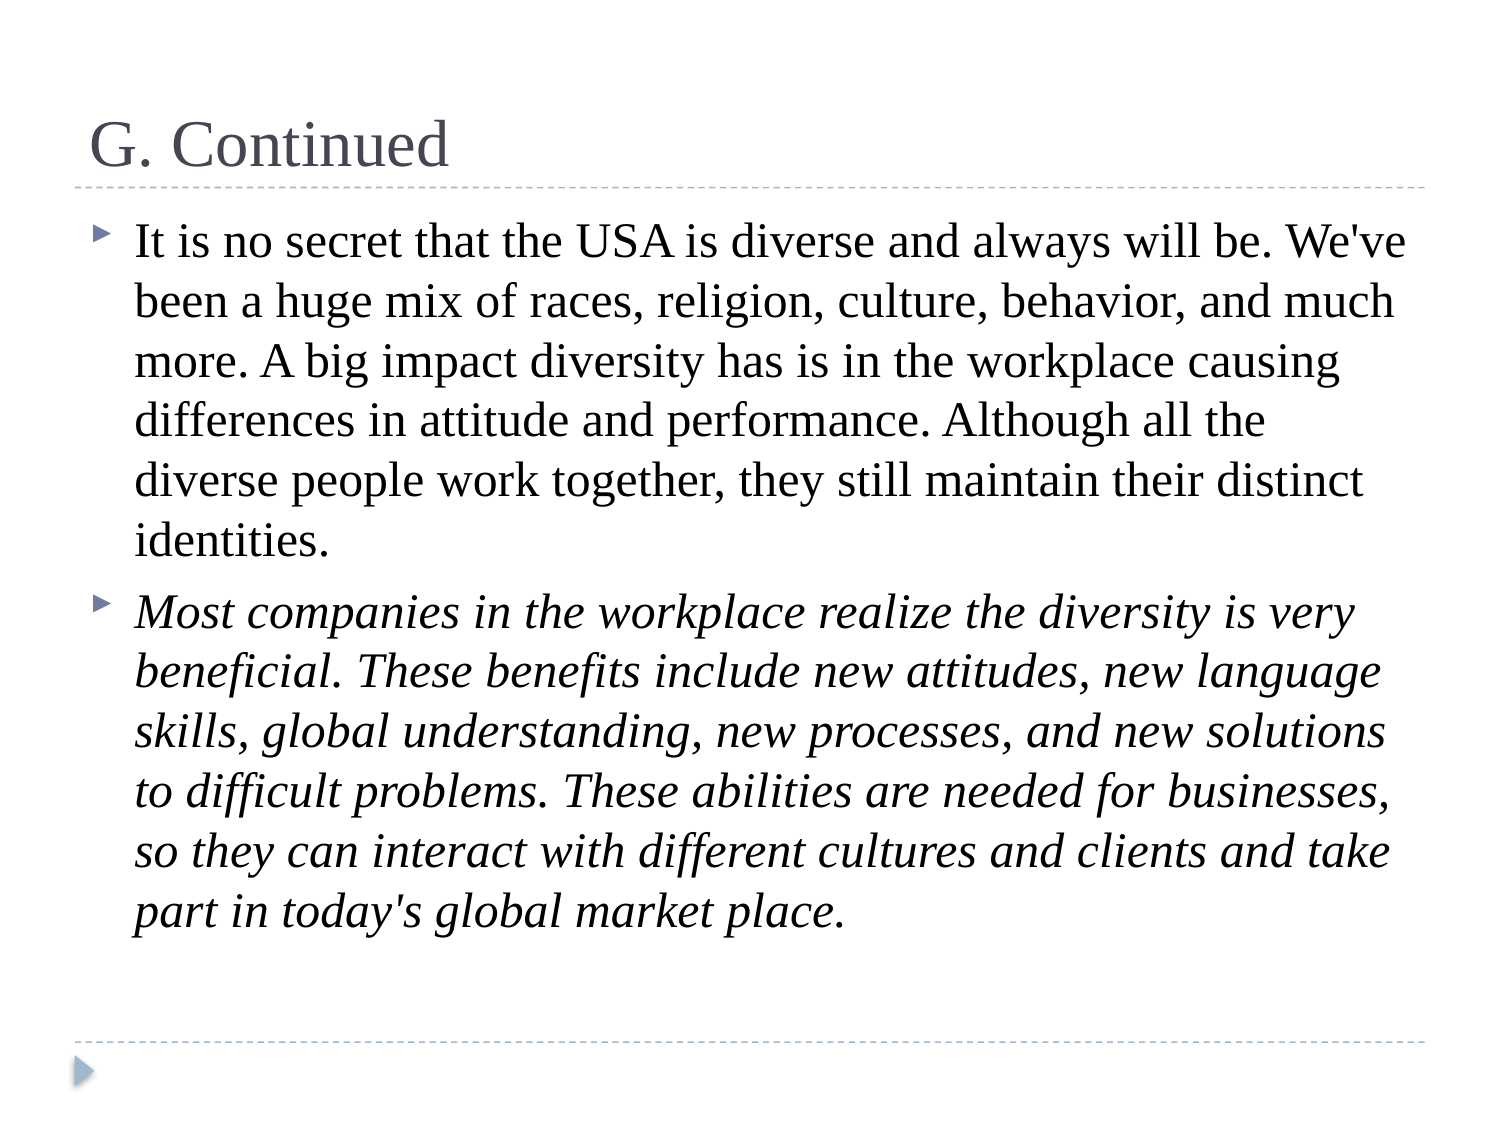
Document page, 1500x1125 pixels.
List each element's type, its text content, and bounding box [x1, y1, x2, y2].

title G. Continued [75, 24, 1425, 188]
list It is no secret that the USA is diverse and always will be. We've been a huge mix of races, religion, culture, behavior, and much more. A big impact diversity has is in the workplace causing differences in attitude and performance. Although all the diverse people work together, they still maintain their distinct identities. Most companies in the workplace realize the diversity is very beneficial. These benefits include new attitudes, new language skills, global understanding, new processes, and new solutions to difficult problems. These abilities are needed for businesses, so they can interact with different cultures and clients and take part in today's global market place. [75, 200, 1425, 1010]
